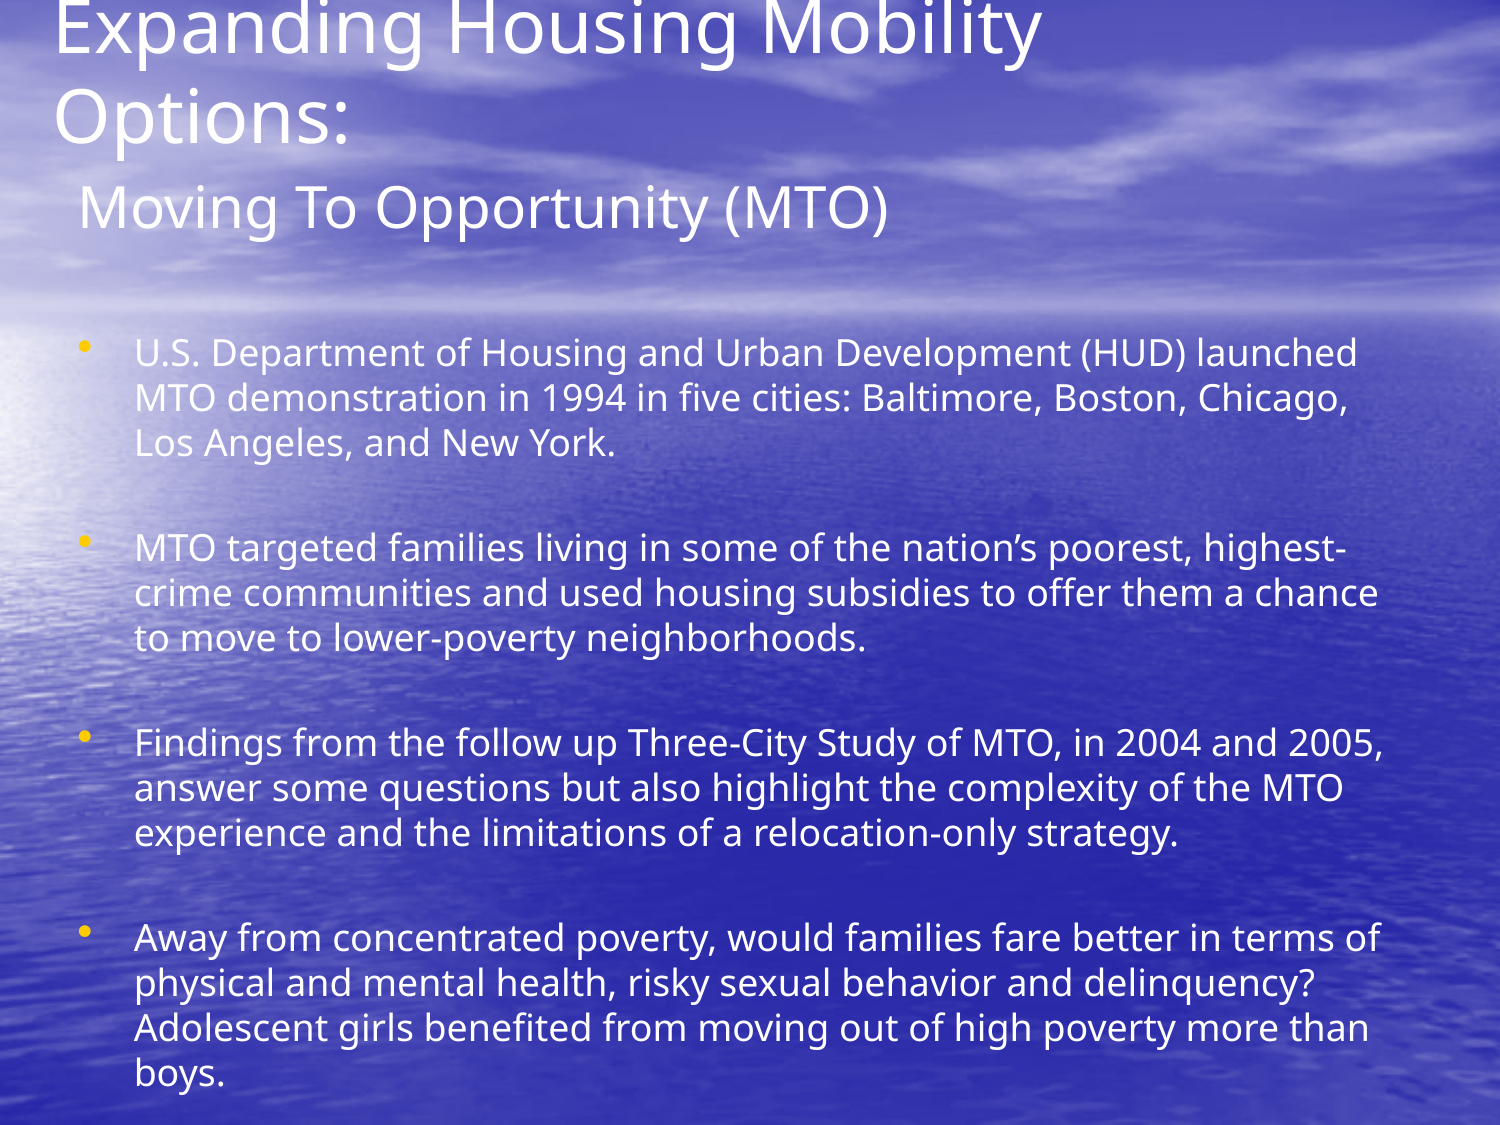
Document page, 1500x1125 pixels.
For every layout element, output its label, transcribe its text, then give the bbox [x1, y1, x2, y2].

list Moving To Opportunity (MTO) U.S. Department of Housing and Urban Development (HUD) launched MTO demonstration in 1994 in five cities: Baltimore, Boston, Chicago, Los Angeles, and New York. MTO targeted families living in some of the nation’s poorest, highest-crime communities and used housing subsidies to offer them a chance to move to lower-poverty neighborhoods. Findings from the follow up Three-City Study of MTO, in 2004 and 2005, answer some questions but also highlight the complexity of the MTO experience and the limitations of a relocation-only strategy. Away from concentrated poverty, would families fare better in terms of physical and mental health, risky sexual behavior and delinquency? Adolescent girls benefited from moving out of high poverty more than boys. [62, 162, 1426, 1051]
title Expanding Housing Mobility Options: [37, 0, 1313, 138]
